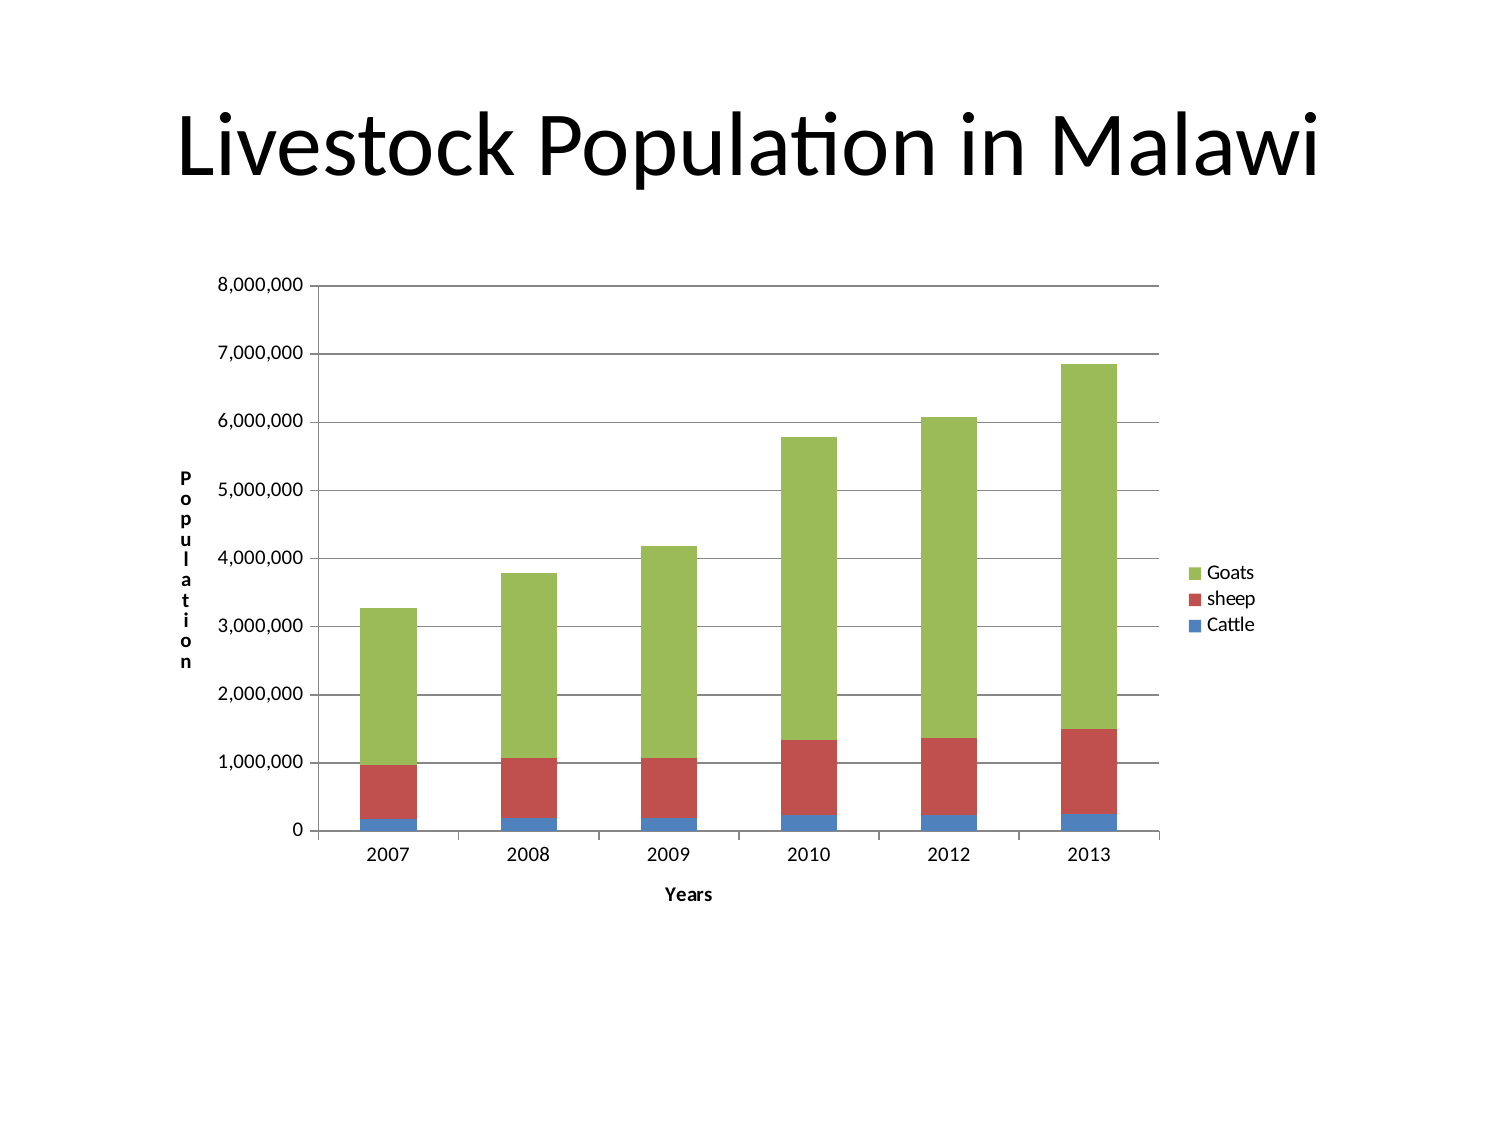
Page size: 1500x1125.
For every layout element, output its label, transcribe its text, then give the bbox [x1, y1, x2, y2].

chart [149, 262, 1276, 938]
title Livestock Population in Malawi [75, 45, 1425, 233]
